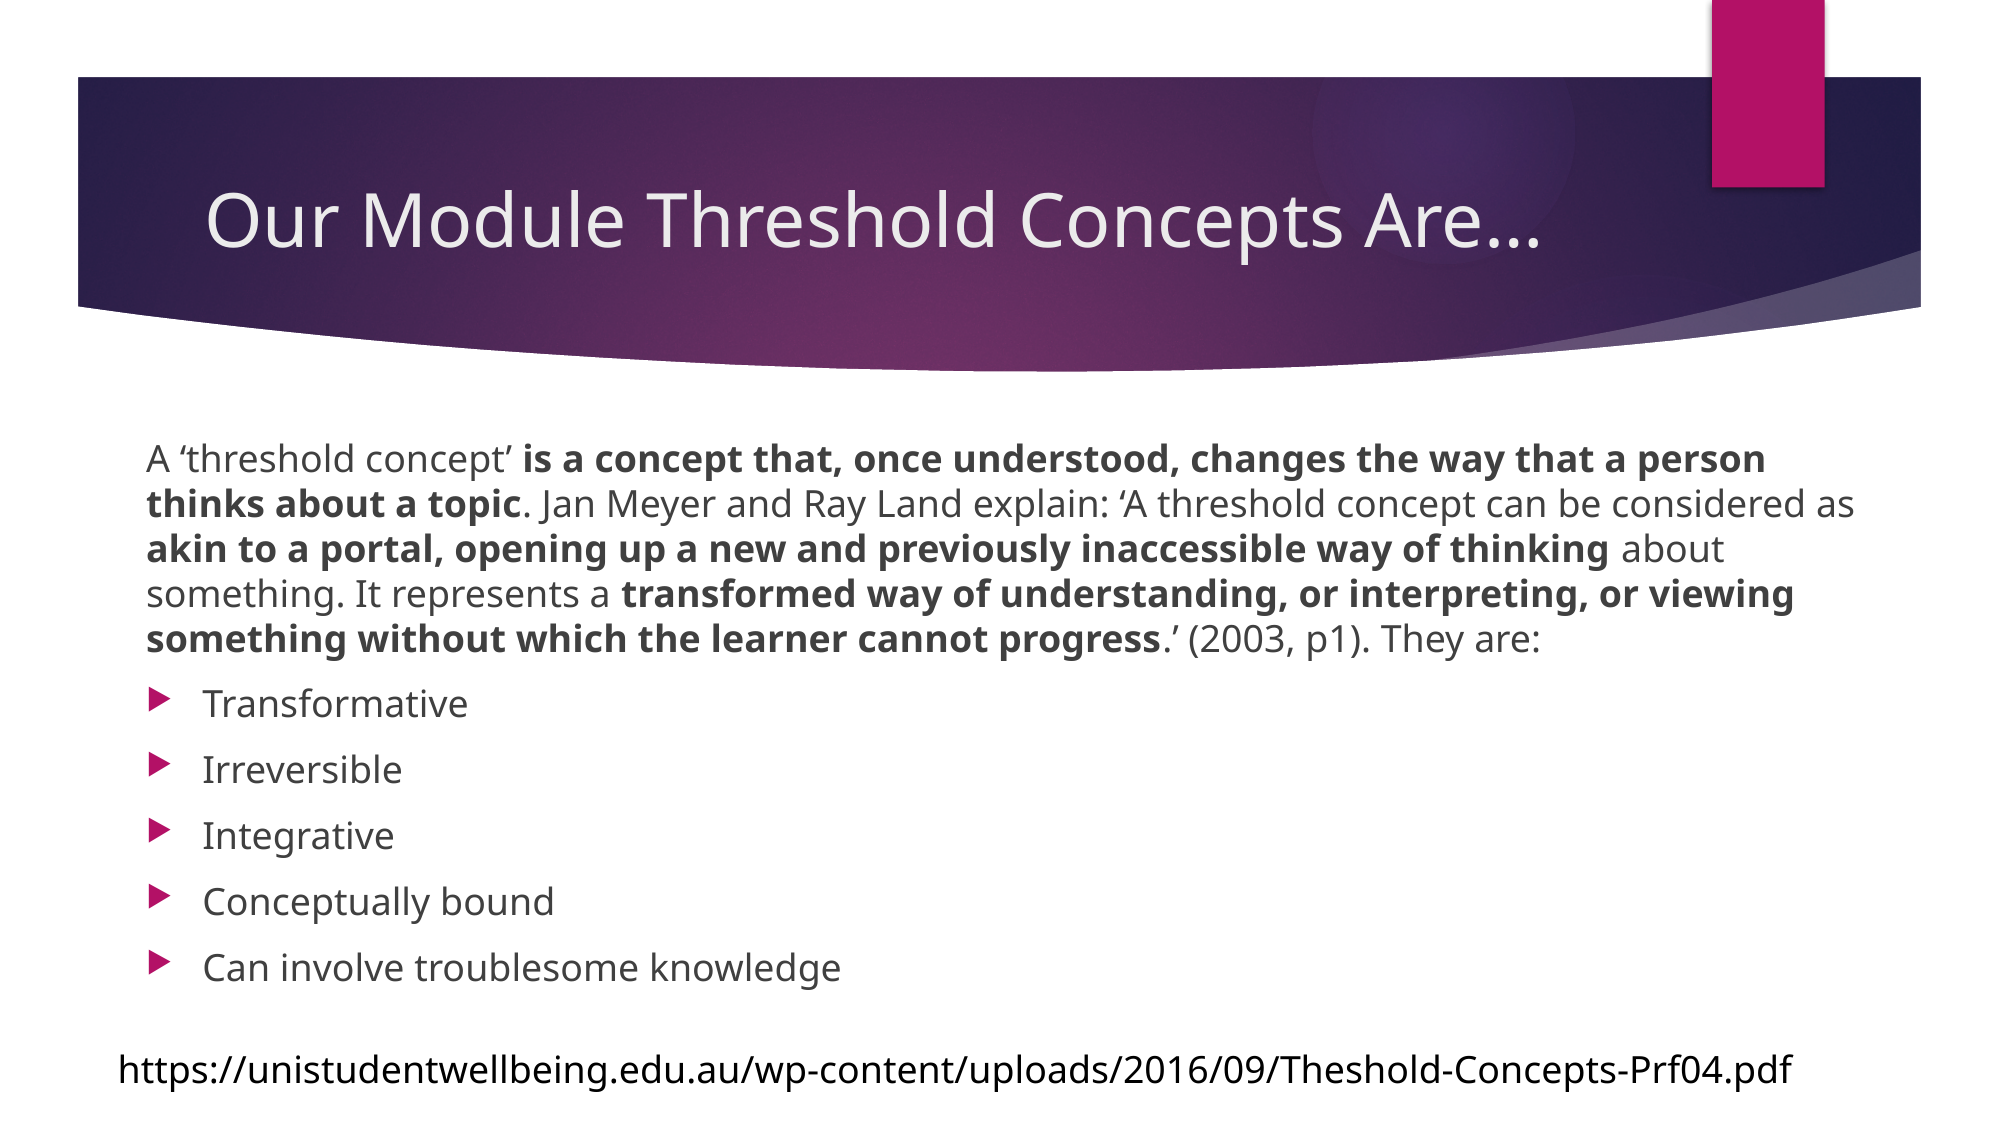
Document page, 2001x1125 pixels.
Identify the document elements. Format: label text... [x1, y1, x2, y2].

title Our Module Threshold Concepts Are… [189, 159, 1627, 276]
text_box https://unistudentwellbeing.edu.au/wp-content/uploads/2016/09/Theshold-Concepts-Prf04.pdf [102, 1039, 2000, 1099]
list A ‘threshold concept’ is a concept that, once understood, changes the way that a person thinks about a topic. Jan Meyer and Ray Land explain: ‘A threshold concept can be considered as akin to a portal, opening up a new and previously inaccessible way of thinking about something. It represents a transformed way of understanding, or interpreting, or viewing something without which the learner cannot progress.’ (2003, p1). They are: Transformative Irreversible Integrative Conceptually bound Can involve troublesome knowledge [131, 427, 1886, 1014]
